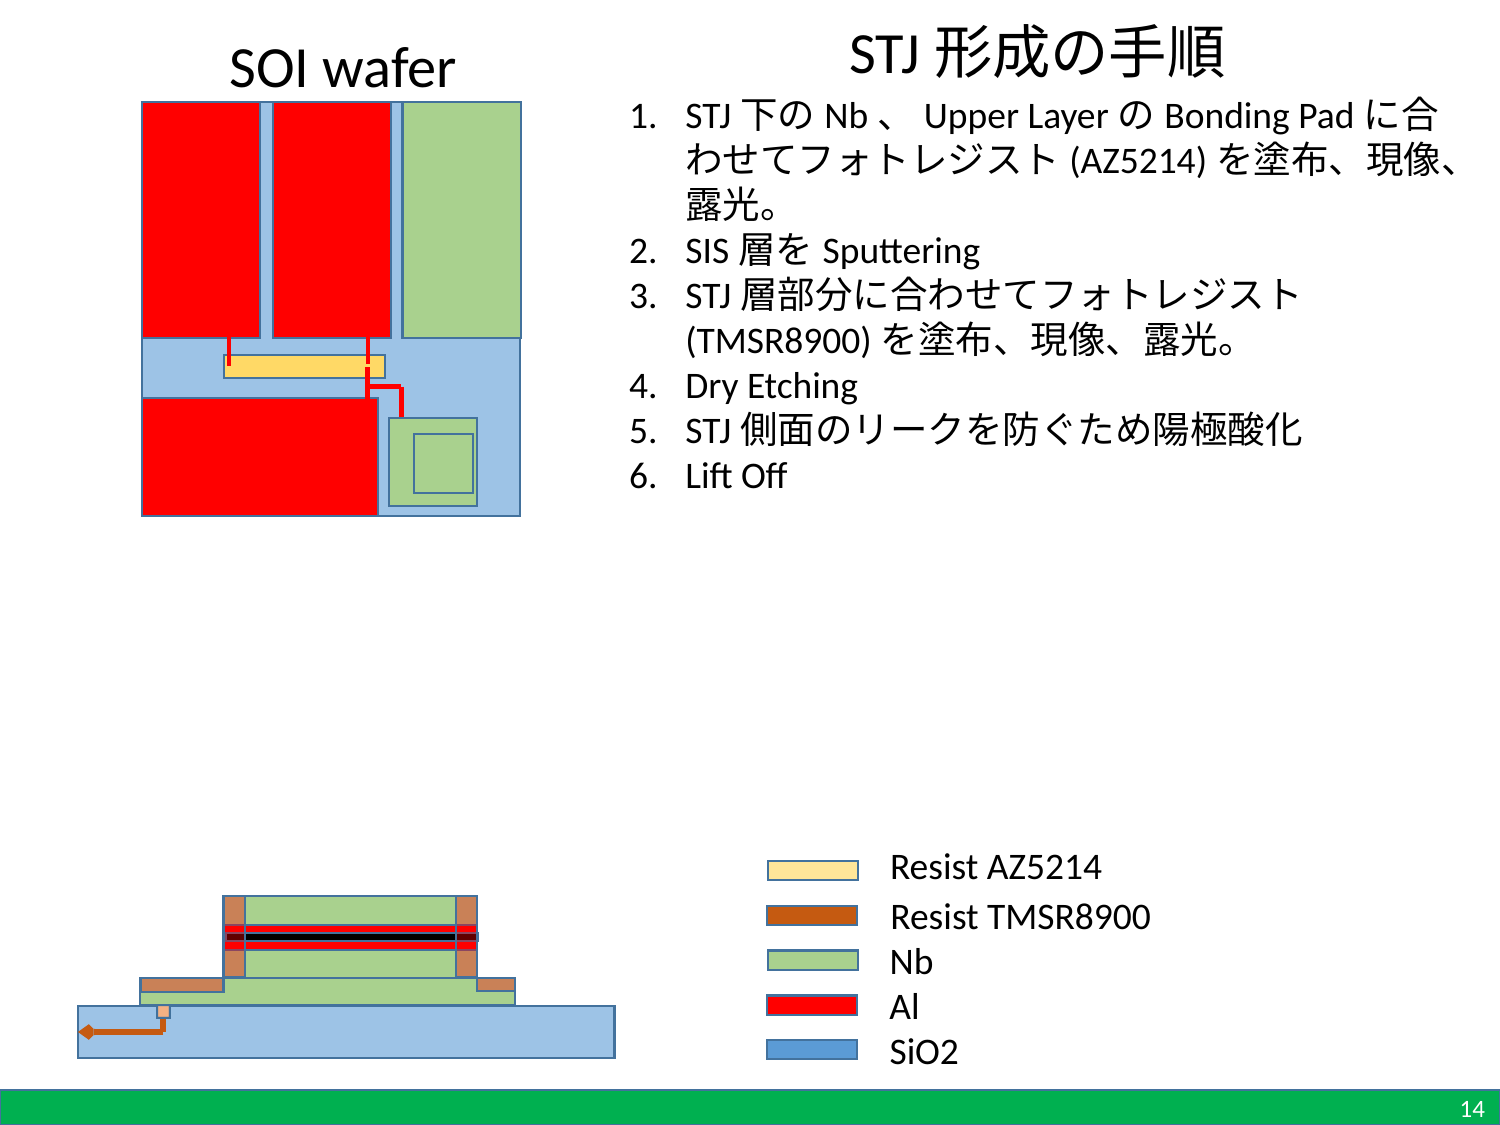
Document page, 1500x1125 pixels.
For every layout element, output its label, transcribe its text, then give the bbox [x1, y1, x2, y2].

text_box Nb [874, 929, 949, 990]
text_box [246, 932, 455, 942]
text_box [272, 107, 392, 339]
text_box [225, 951, 455, 979]
text_box [455, 895, 478, 979]
text_box [222, 895, 246, 978]
text_box [77, 1005, 616, 1059]
text_box Resist AZ5214 [875, 834, 1118, 885]
picture [156, 1004, 171, 1019]
text_box [767, 949, 859, 971]
text_box [388, 417, 478, 507]
text_box Resist TMSR8900 [875, 885, 1167, 945]
text_box [246, 942, 455, 951]
text_box [141, 339, 365, 397]
text_box [413, 433, 474, 494]
text_box [141, 397, 379, 517]
text_box SiO2 [874, 1019, 975, 1080]
text_box [476, 977, 516, 992]
text_box [139, 977, 516, 1006]
text_box [767, 860, 859, 881]
text_box [766, 994, 858, 1016]
text_box [401, 101, 522, 339]
slide_number 14 [1162, 1077, 1500, 1125]
text_box [140, 977, 225, 993]
text_box [766, 905, 858, 926]
text_box [141, 101, 261, 339]
text_box [246, 895, 455, 926]
text_box [370, 107, 521, 517]
text_box [246, 926, 455, 932]
text_box SOI wafer [214, 21, 478, 107]
text_box [0, 1089, 1162, 1125]
text_box [766, 1039, 858, 1060]
text_box [231, 107, 366, 354]
text_box STJ下のNb、Upper LayerのBonding Padに合わせてフォトレジスト(AZ5214)を塗布、現像、露光。 SIS層をSputtering STJ層部分に合わせてフォトレジスト(TMSR8900)を塗布、現像、露光。 Dry Etching STJ側面のリークを防ぐため陽極酸化 Lift Off [614, 83, 1478, 593]
text_box [223, 354, 386, 379]
text_box Al [874, 974, 935, 1019]
text_box STJ形成の手順 [642, 7, 1433, 83]
